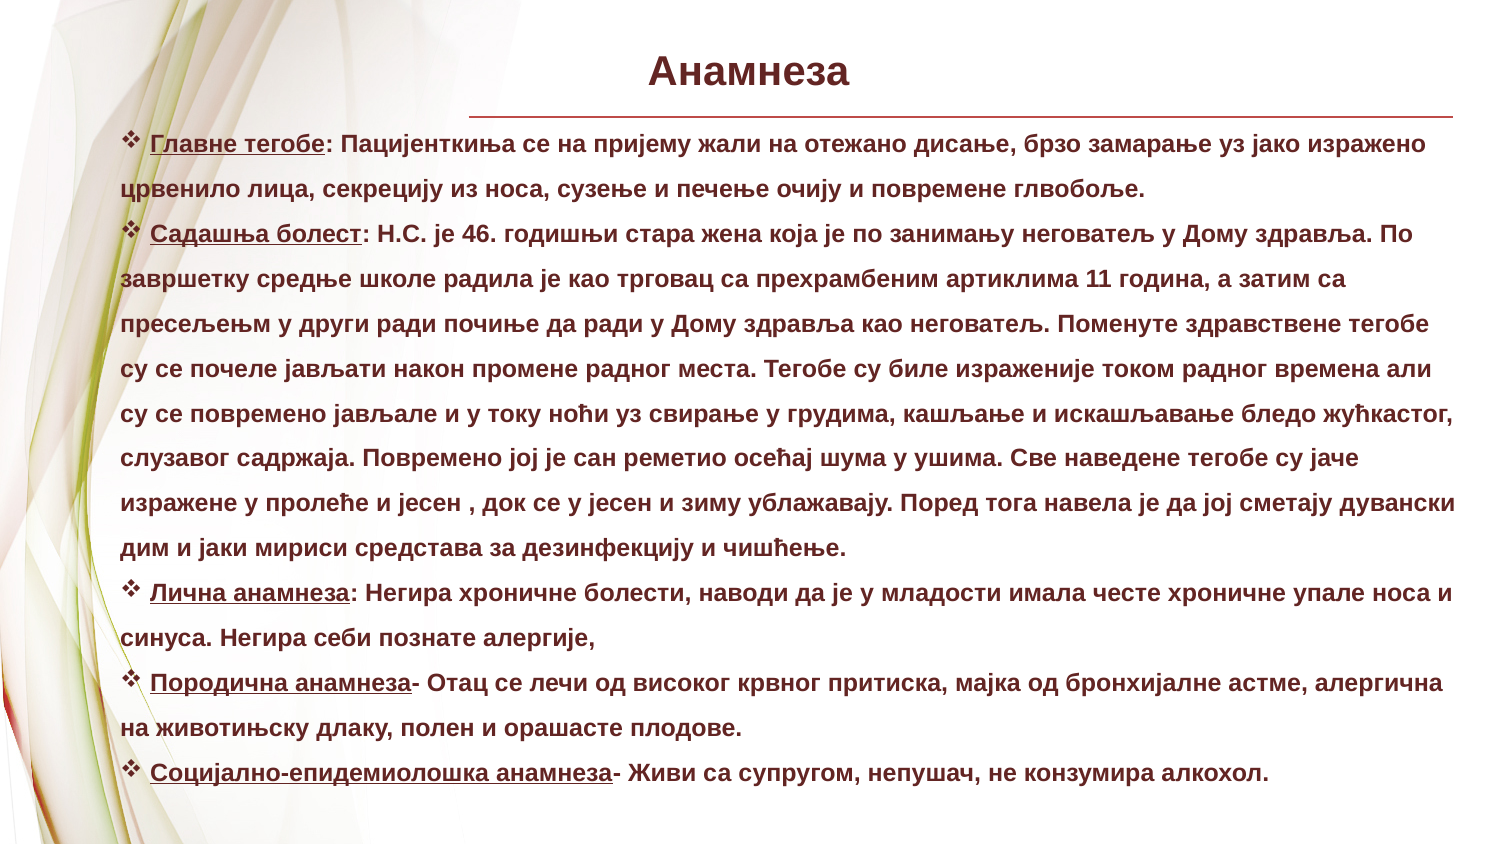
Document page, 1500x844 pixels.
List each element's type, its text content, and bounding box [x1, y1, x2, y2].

text_box Анамнеза [82, 23, 1416, 115]
picture [0, 0, 1500, 844]
text_box Главне тегобе: Пацијенткиња се на пријему жали на отежано дисање, брзо замарање уз јако изражено црвенило лица, секрецију из носа, сузење и печење очију и повремене глвобоље. Садашња болест: Н.С. је 46. годишњи стара жена која је по занимању неговатељ у Дому здравља. По завршетку средње школе радила је као трговац са прехрамбеним артиклима 11 година, а затим са пресељењм у други ради почиње да ради у Дому здравља као неговатељ. Поменуте здравствене тегобе су се почеле јављати након промене радног места. Тегобе су биле израженије током радног времена али су се повремено јављале и у току ноћи уз свирање у грудима, кашљање и искашљавање бледо жућкастог, слузавог садржаја. Повремено јој је сан реметио осећај шума у ушима. Све наведене тегобе су јаче изражене у пролеће и јесен , док се у јесен и зиму ублажавају. Поред тога навела је да јој сметају дувански дим и јаки мириси средстава за дезинфекцију и чишћење. Лична анамнеза: Негира хроничне болести, наводи да је у младости имала честе хроничне упале носа и синуса. Негира себи познате алергије, Породична анамнеза- Отац се лечи од високог крвног притиска, мајка од бронхијалне астме, алергична на животињску длаку, полен и орашасте плодове. Социјално-епидемиолошка анамнеза- Живи са супругом, непушач, не конзумира алкохол. [105, 105, 1477, 844]
